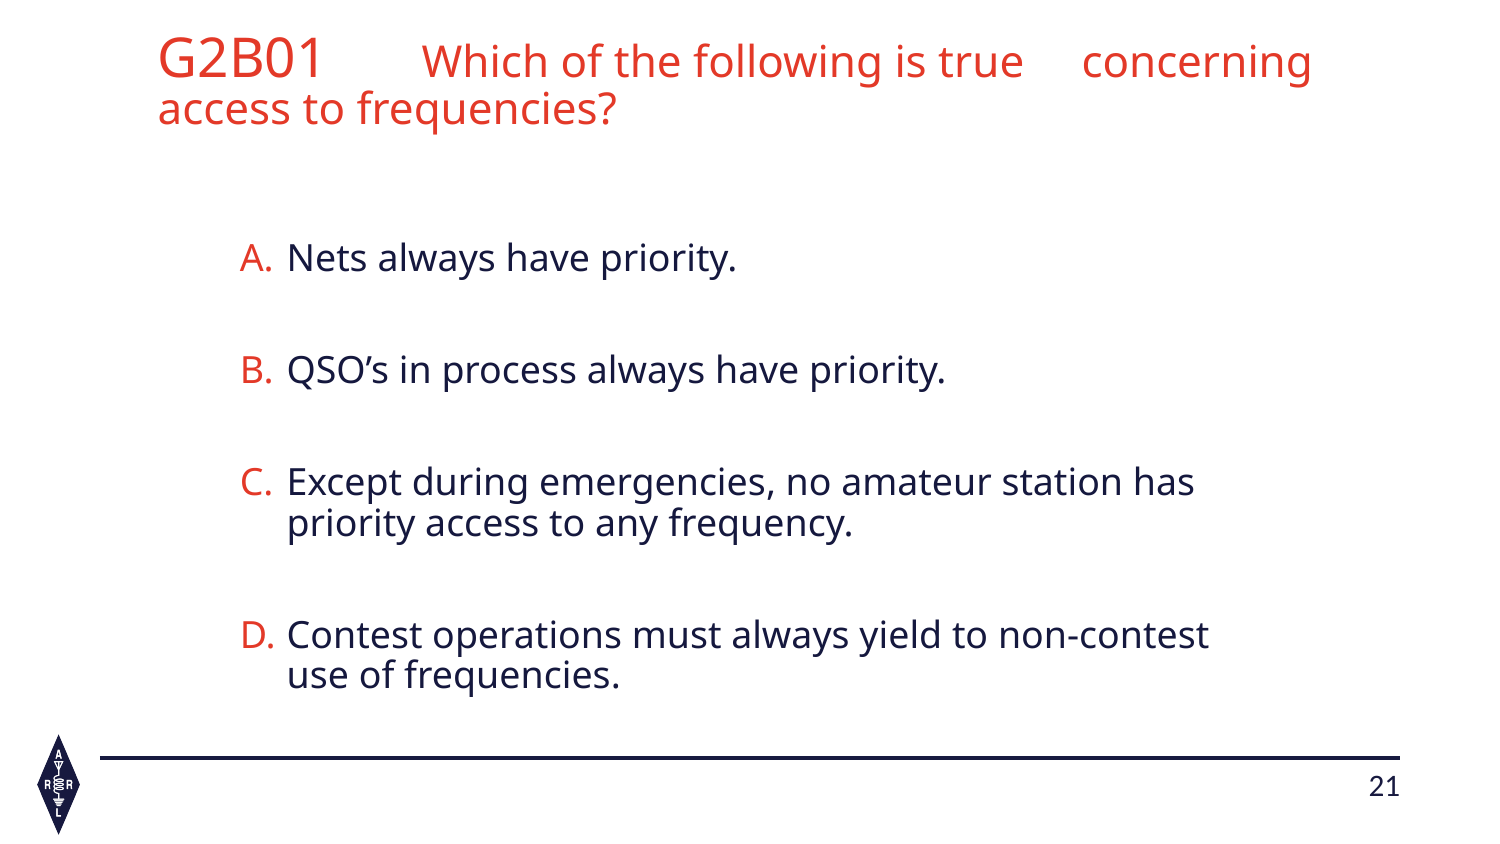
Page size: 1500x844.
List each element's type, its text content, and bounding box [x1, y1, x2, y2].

title G2B01 Which of the following is true concerning access to frequencies? [157, 36, 1343, 144]
list Nets always have priority. QSO’s in process always have priority. Except during emergencies, no amateur station has priority access to any frequency. Contest operations must always yield to non-contest use of frequencies. [239, 233, 1261, 844]
picture [37, 734, 80, 835]
slide_number 21 [1302, 761, 1400, 807]
